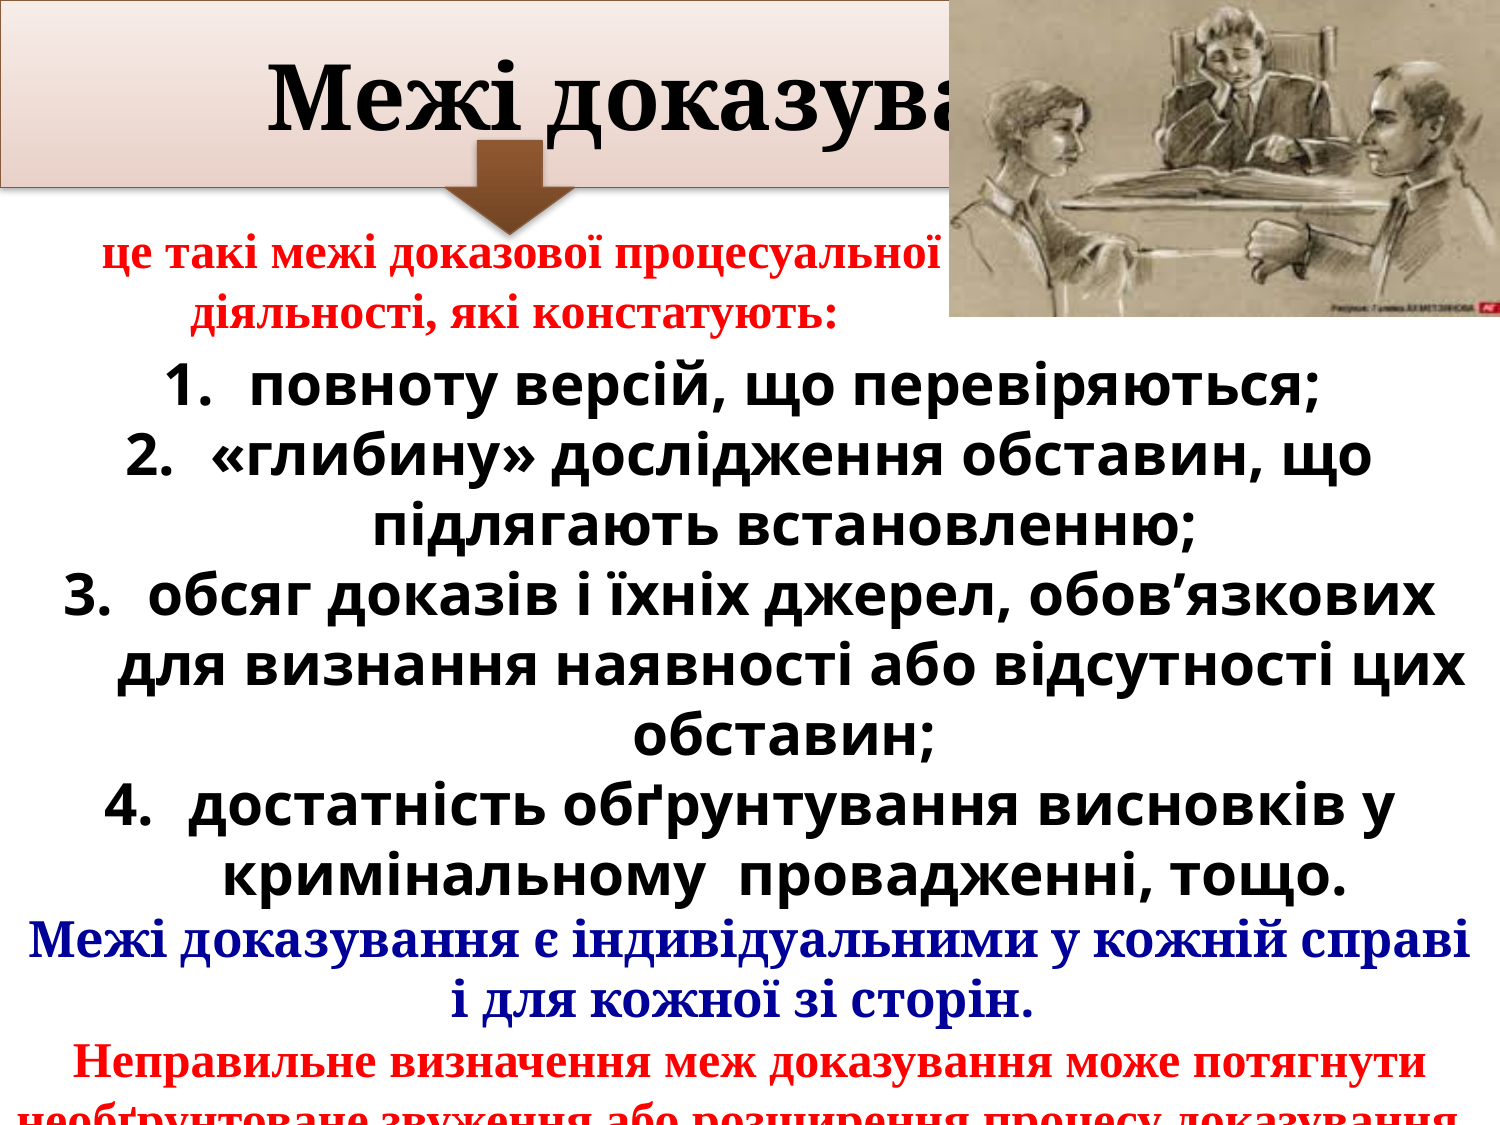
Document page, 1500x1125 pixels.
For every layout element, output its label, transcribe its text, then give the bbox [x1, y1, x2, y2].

text_box повноту версій, що перевіряються; «глибину» дослідження обставин, що підлягають встановленню; обсяг доказів і їхніх джерел, обов’язкових для визнання наявності або відсутності цих обставин; достатність обґрунтування висновків у кримінальному провадженні, тощо. Межі доказування є індивідуальними у кожній справі і для кожної зі сторін. Неправильне визначення меж доказування може потягнути необґрунтоване звуження або розширення процесу доказування. [0, 339, 1500, 1125]
text_box [444, 139, 575, 235]
picture [948, 0, 1500, 317]
text_box це такі межі доказової процесуальної діяльності, які констатують: [23, 210, 1020, 346]
title Межі доказування [0, 0, 946, 188]
